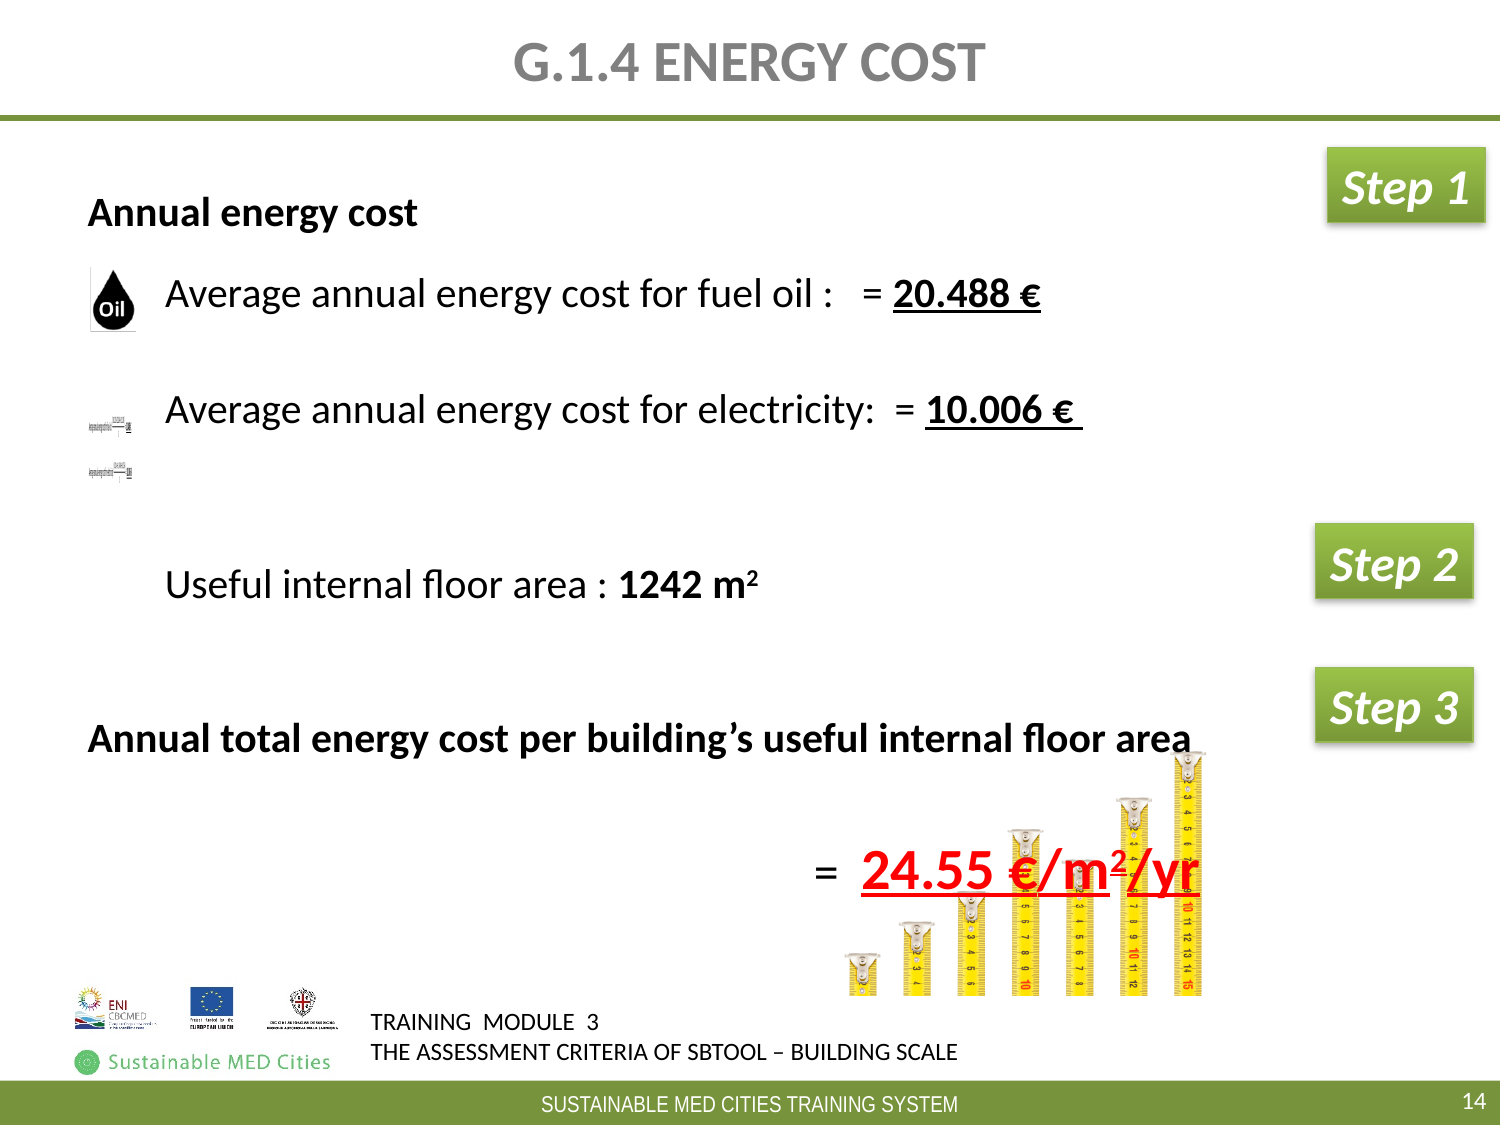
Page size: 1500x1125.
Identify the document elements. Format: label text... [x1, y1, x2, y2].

picture [832, 742, 1216, 997]
title G.1.4 ENERGY COST [0, 0, 1500, 117]
text_box Step 2 [1315, 523, 1474, 599]
text_box Useful internal floor area : 1242 m2 [149, 549, 1187, 615]
text_box Annual total energy cost per building’s useful internal floor area [72, 703, 1474, 787]
slide_number 14 [1151, 1073, 1500, 1125]
picture [88, 412, 135, 487]
picture [84, 267, 139, 336]
text_box Step 3 [1315, 667, 1474, 743]
text_box Step 1 [1327, 147, 1486, 223]
picture [62, 978, 356, 1080]
list Annual energy cost [72, 177, 1474, 261]
